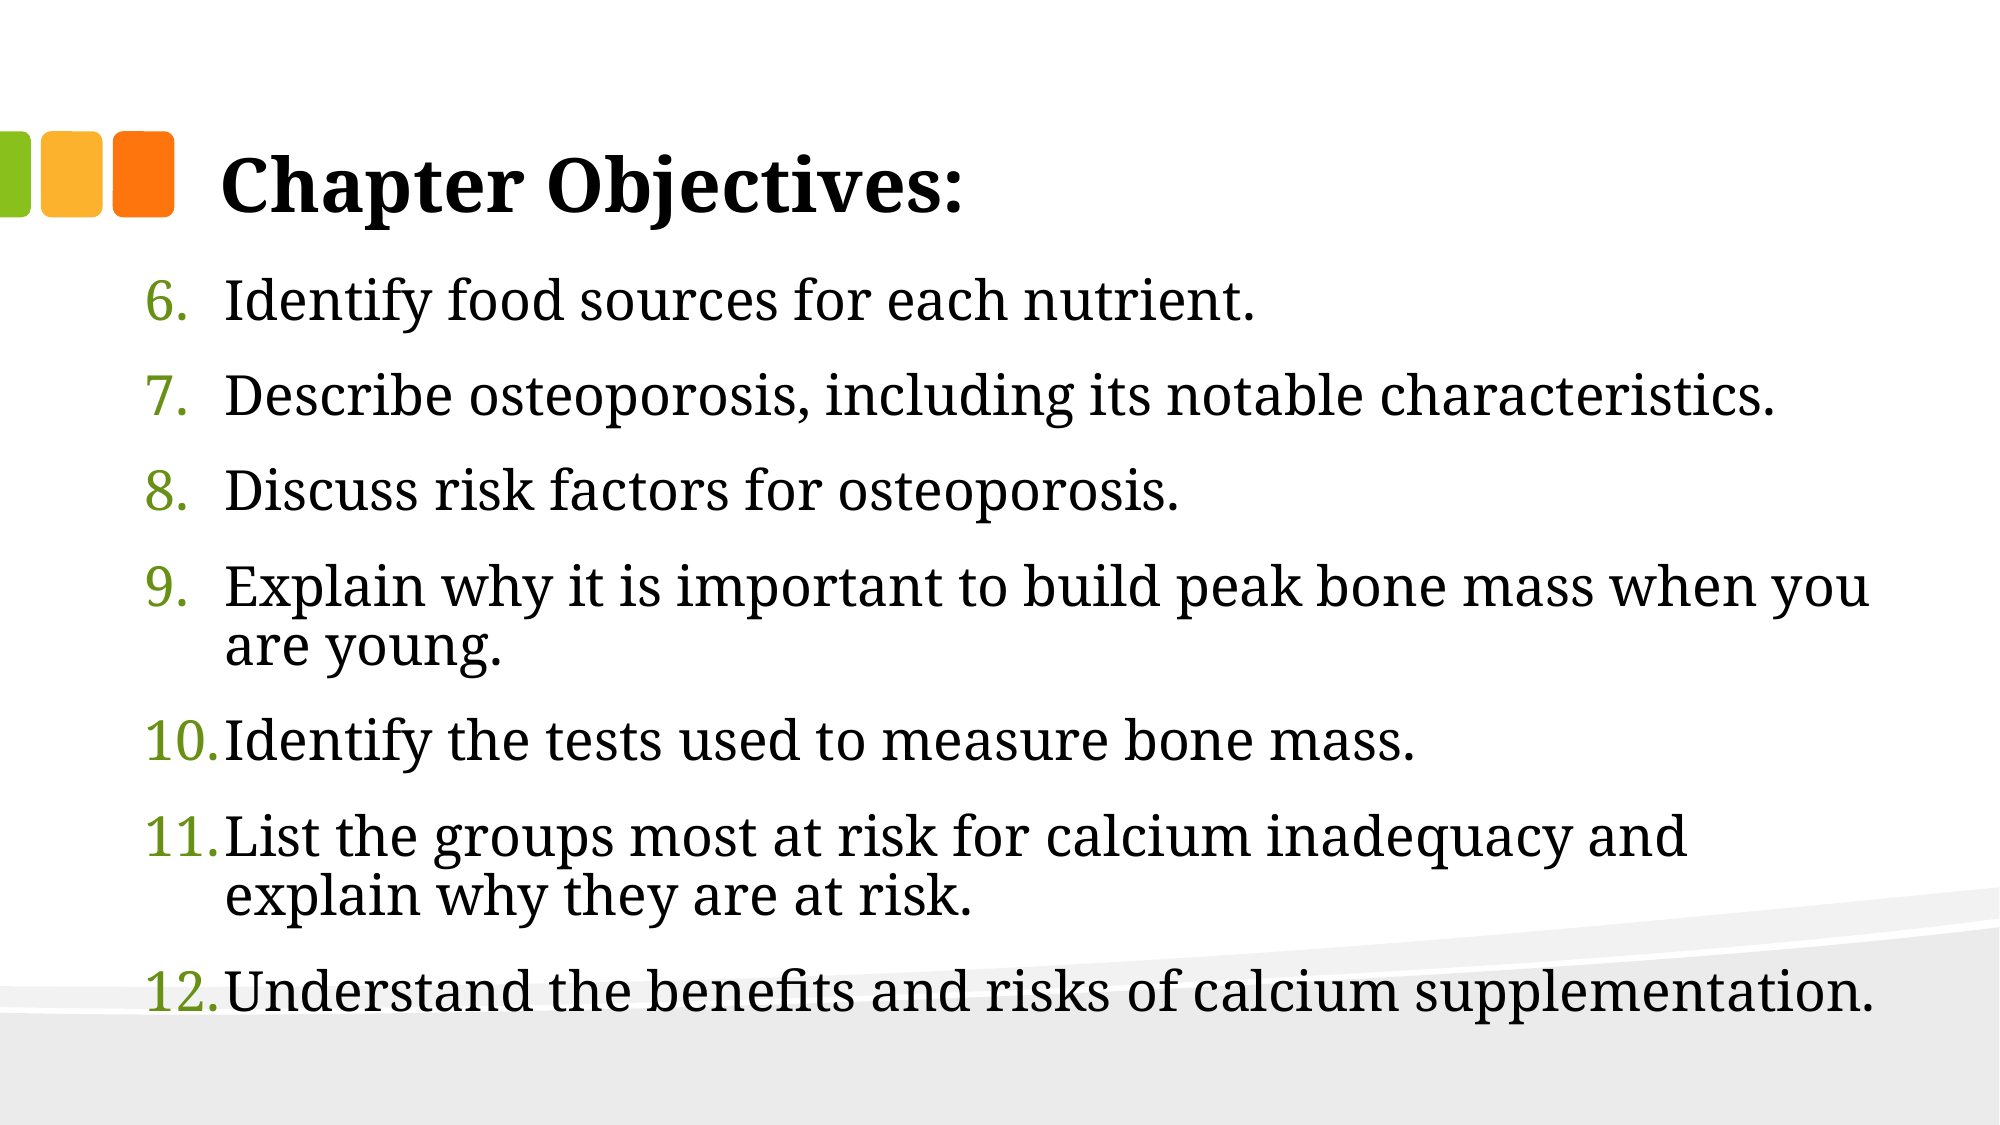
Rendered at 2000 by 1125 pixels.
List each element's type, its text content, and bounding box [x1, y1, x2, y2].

title Chapter Objectives: [199, 24, 1800, 238]
list Identify food sources for each nutrient. Describe osteoporosis, including its notable characteristics. Discuss risk factors for osteoporosis. Explain why it is important to build peak bone mass when you are young. Identify the tests used to measure bone mass. List the groups most at risk for calcium inadequacy and explain why they are at risk. Understand the benefits and risks of calcium supplementation. [124, 262, 1900, 1088]
